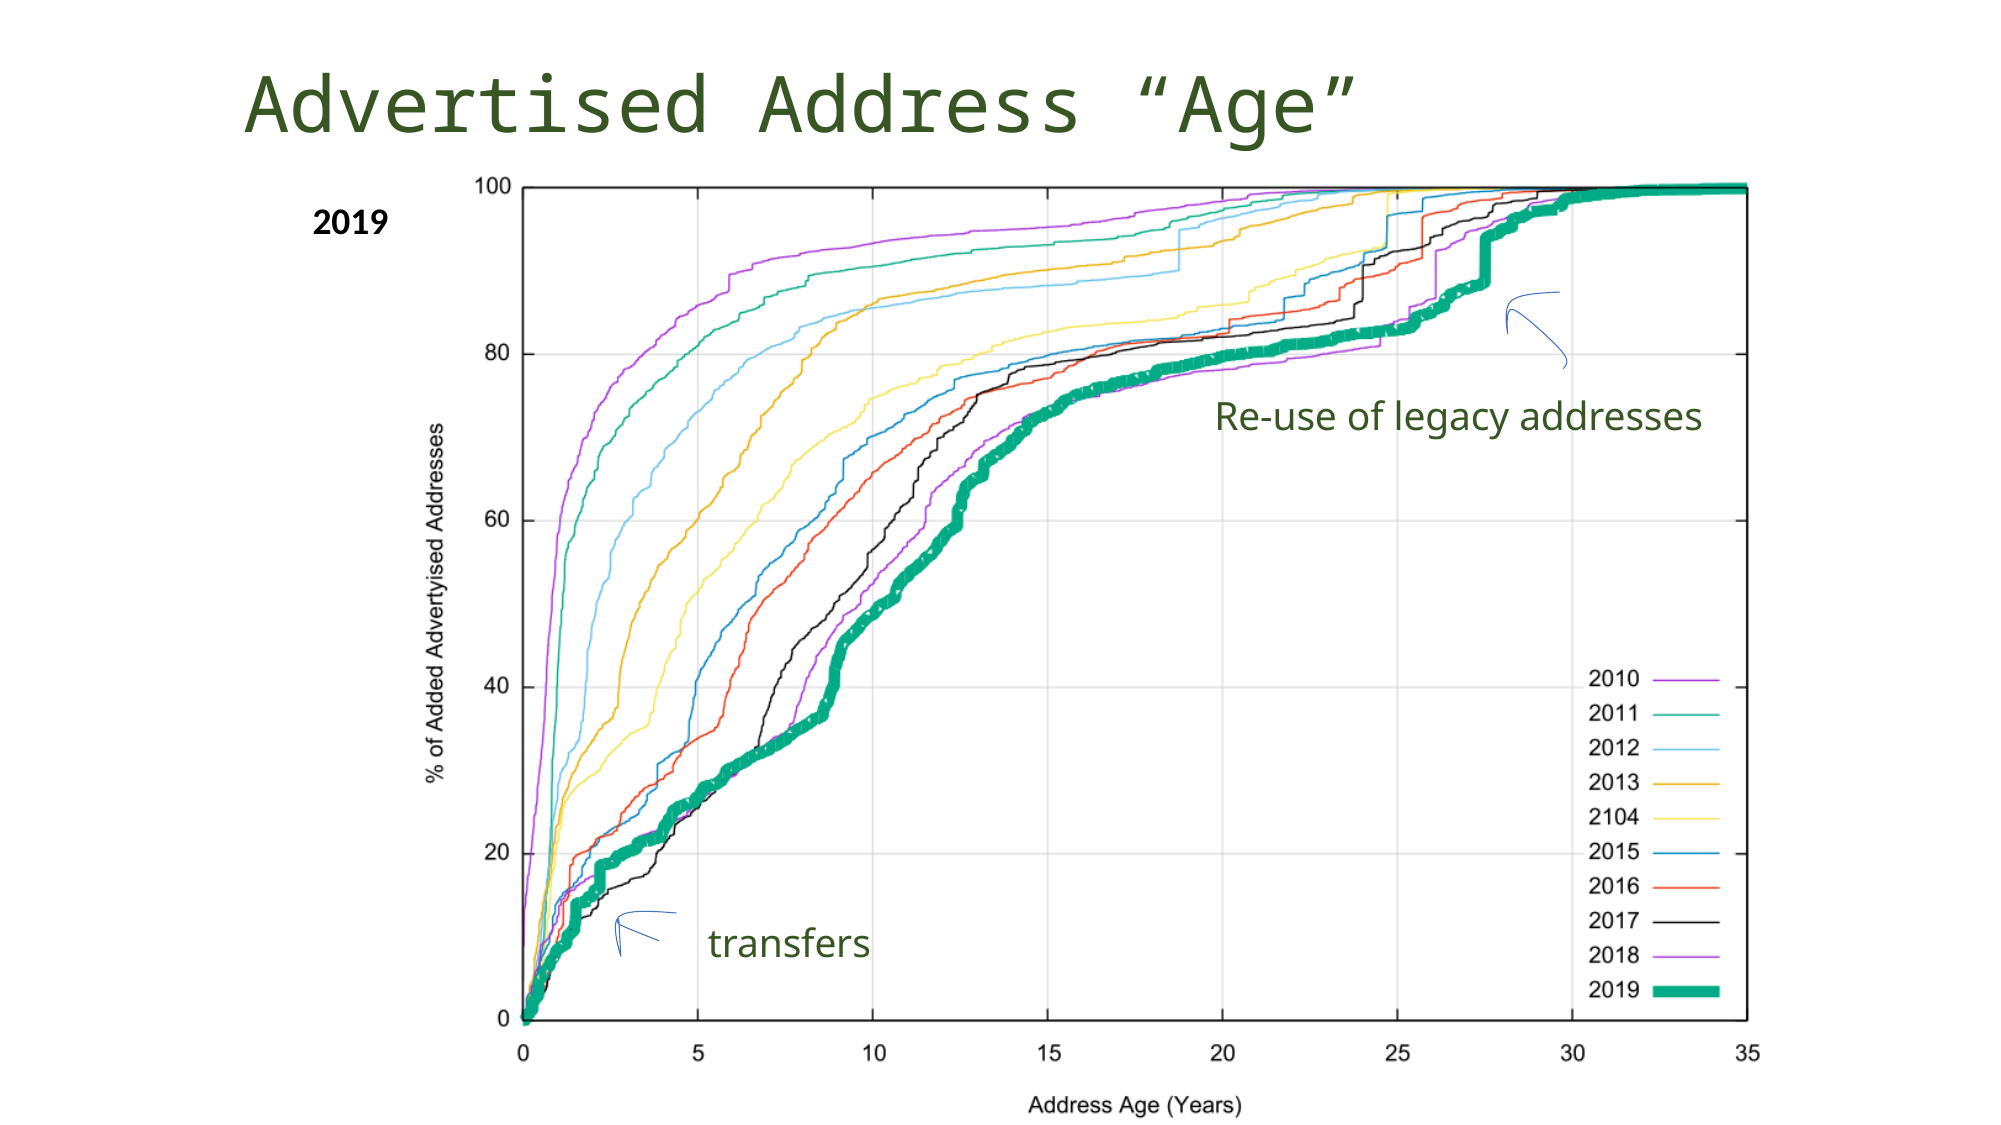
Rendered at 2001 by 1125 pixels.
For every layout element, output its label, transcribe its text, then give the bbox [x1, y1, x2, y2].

text_box 2019 [297, 190, 397, 250]
picture [397, 154, 1786, 1125]
title Advertised Address “Age” [228, 13, 1675, 201]
